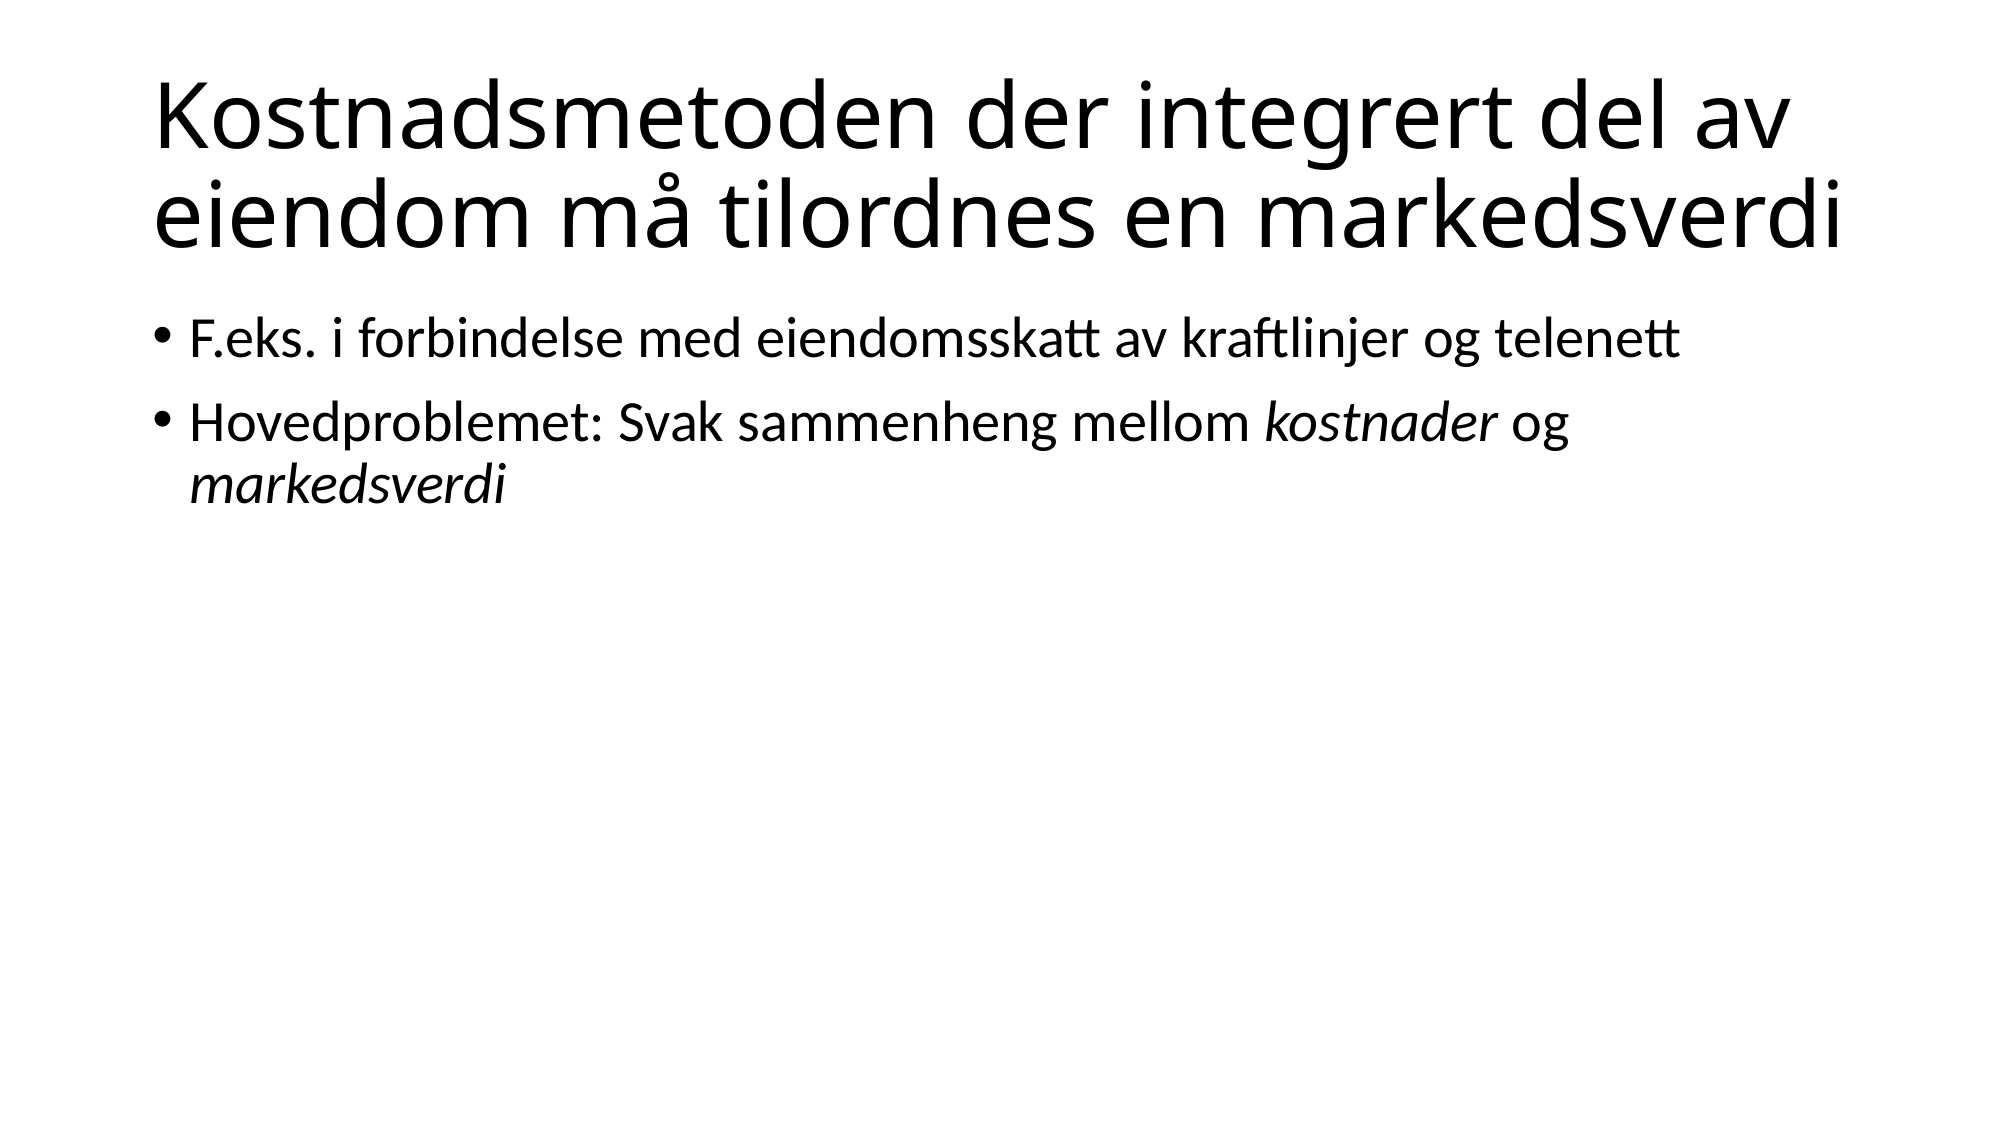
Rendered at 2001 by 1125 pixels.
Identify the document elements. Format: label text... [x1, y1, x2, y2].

title Kostnadsmetoden der integrert del av eiendom må tilordnes en markedsverdi [137, 59, 1863, 278]
list F.eks. i forbindelse med eiendomsskatt av kraftlinjer og telenett Hovedproblemet: Svak sammenheng mellom kostnader og markedsverdi [137, 299, 1863, 1014]
